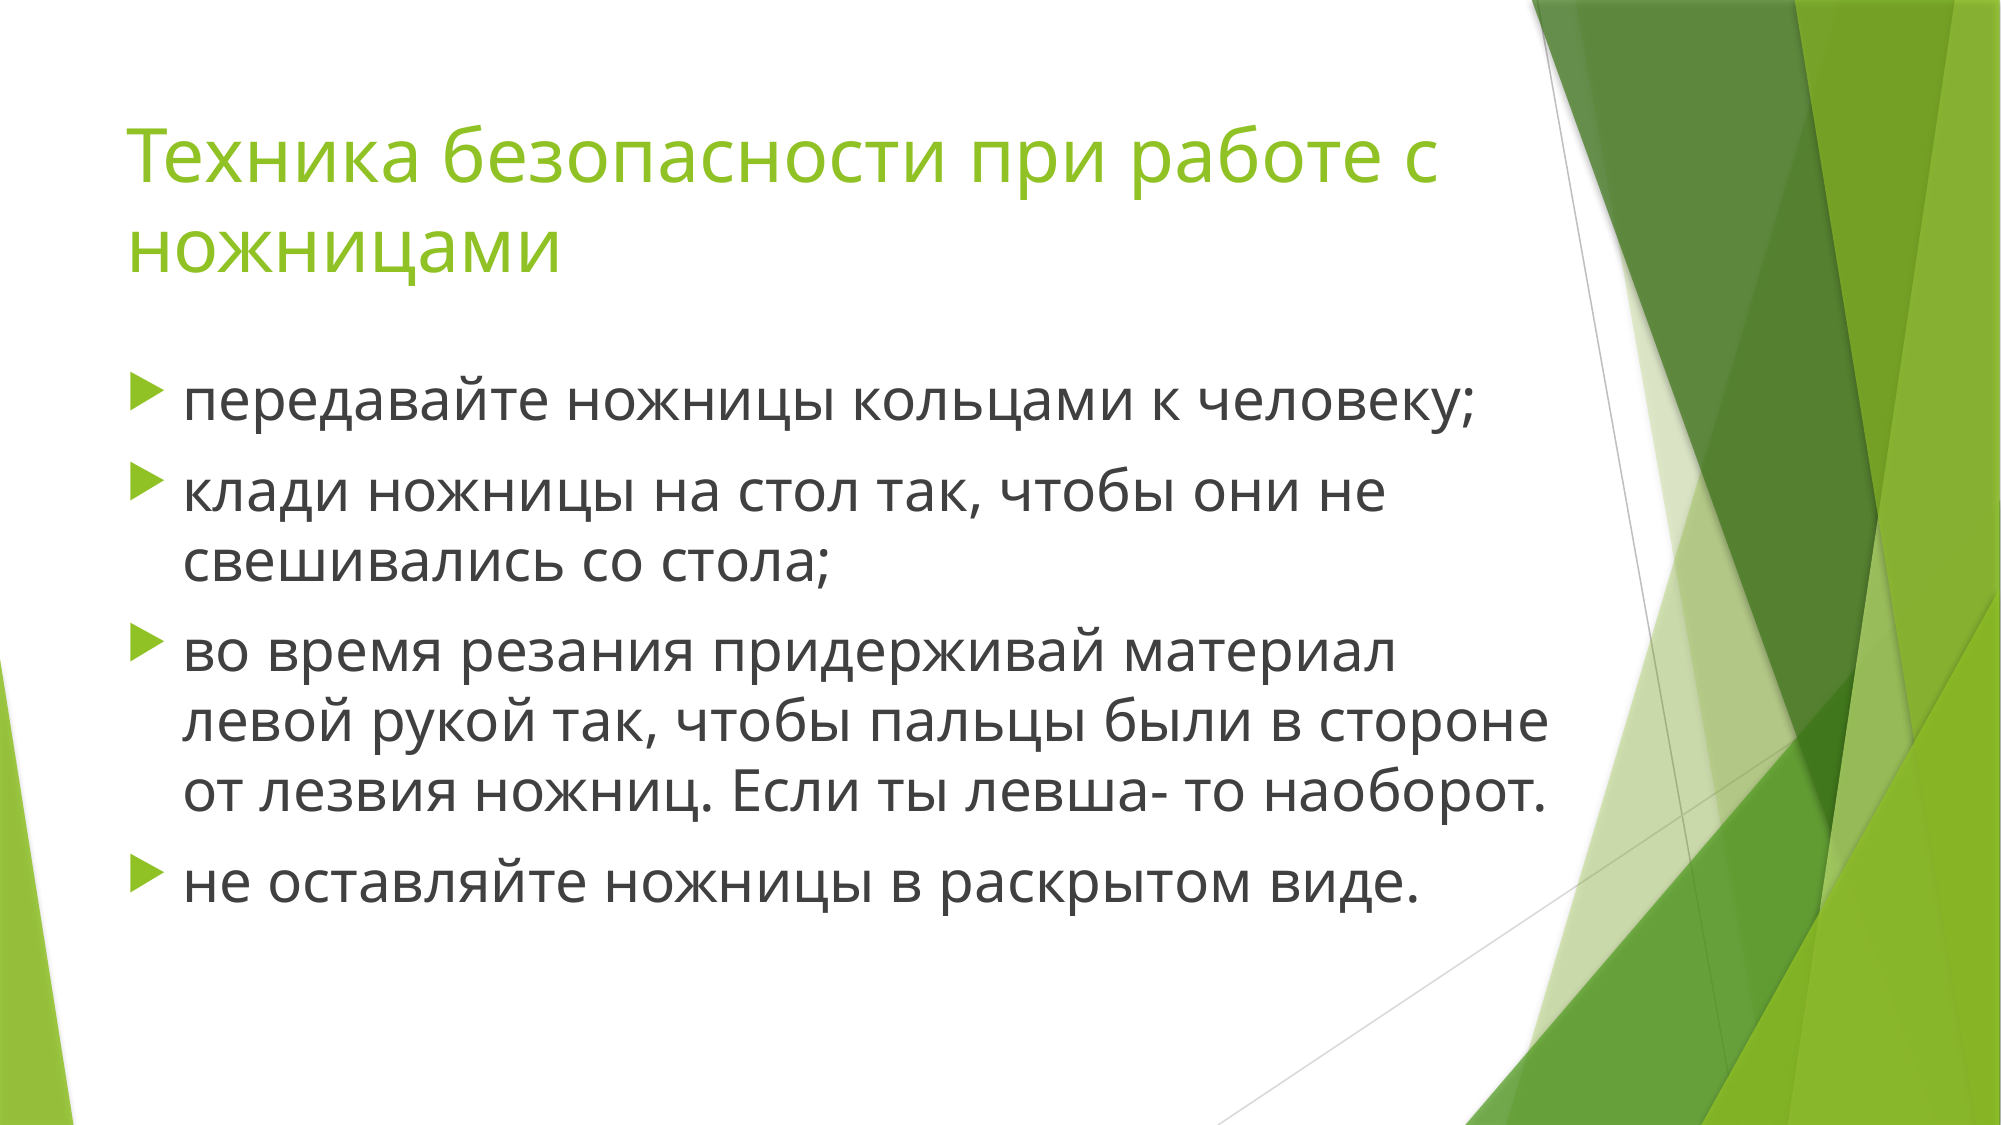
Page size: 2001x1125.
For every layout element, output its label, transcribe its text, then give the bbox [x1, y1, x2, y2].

title Техника безопасности при работе с ножницами [111, 99, 1522, 317]
list передавайте ножницы кольцами к человеку; клади ножницы на стол так, чтобы они не свешивались со стола; во время резания придерживай материал левой рукой так, чтобы пальцы были в стороне от лезвия ножниц. Если ты левша- то наоборот. не оставляйте ножницы в раскрытом виде. [111, 354, 1589, 992]
